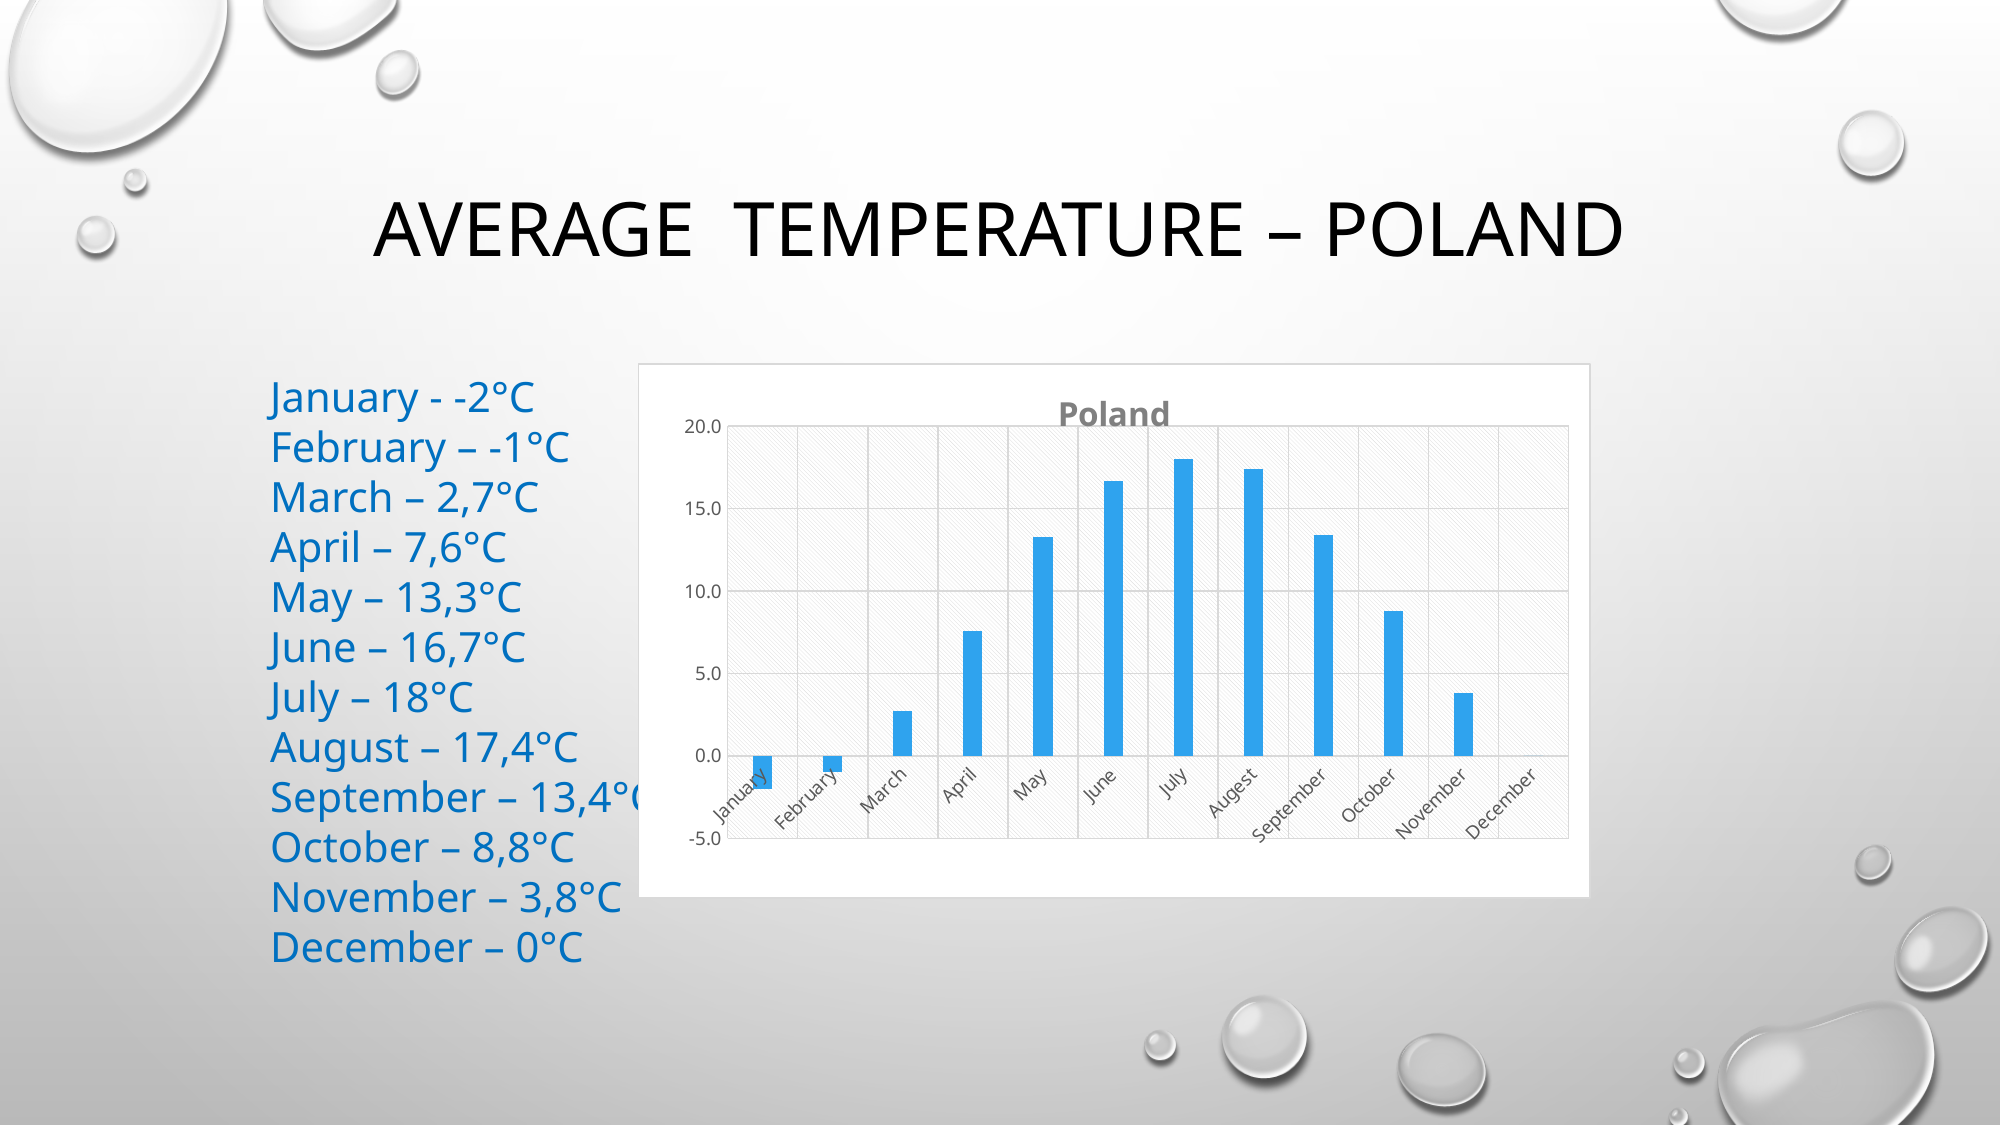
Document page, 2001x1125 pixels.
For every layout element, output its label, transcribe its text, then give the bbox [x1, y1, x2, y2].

chart [637, 362, 1591, 899]
title AVERAGE TEMPERATURE – Poland [149, 101, 1851, 364]
text_box January - -2°C February – -1°C March – 2,7°C April – 7,6°C May – 13,3°C June – 16,7°C July – 18°C August – 17,4°C September – 13,4°C October – 8,8°C November – 3,8°C December – 0°C [255, 363, 804, 979]
picture [0, 0, 2000, 1125]
